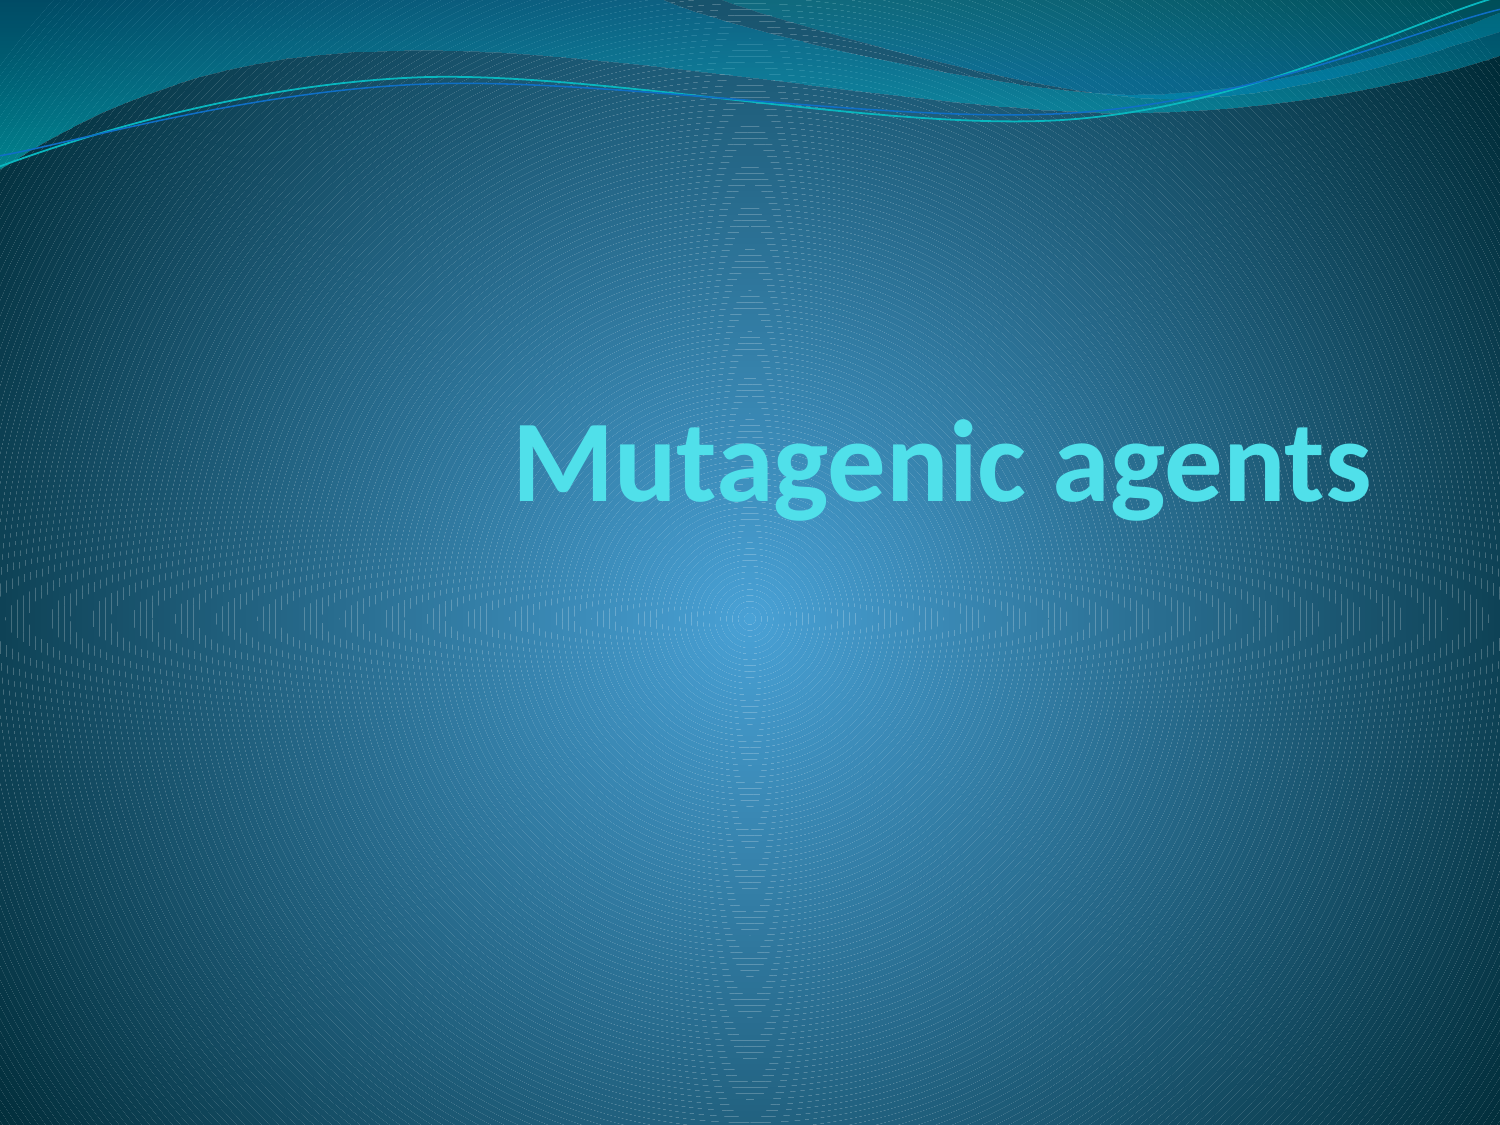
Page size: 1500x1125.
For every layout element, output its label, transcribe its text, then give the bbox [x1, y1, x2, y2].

title Mutagenic agents [87, 224, 1376, 525]
